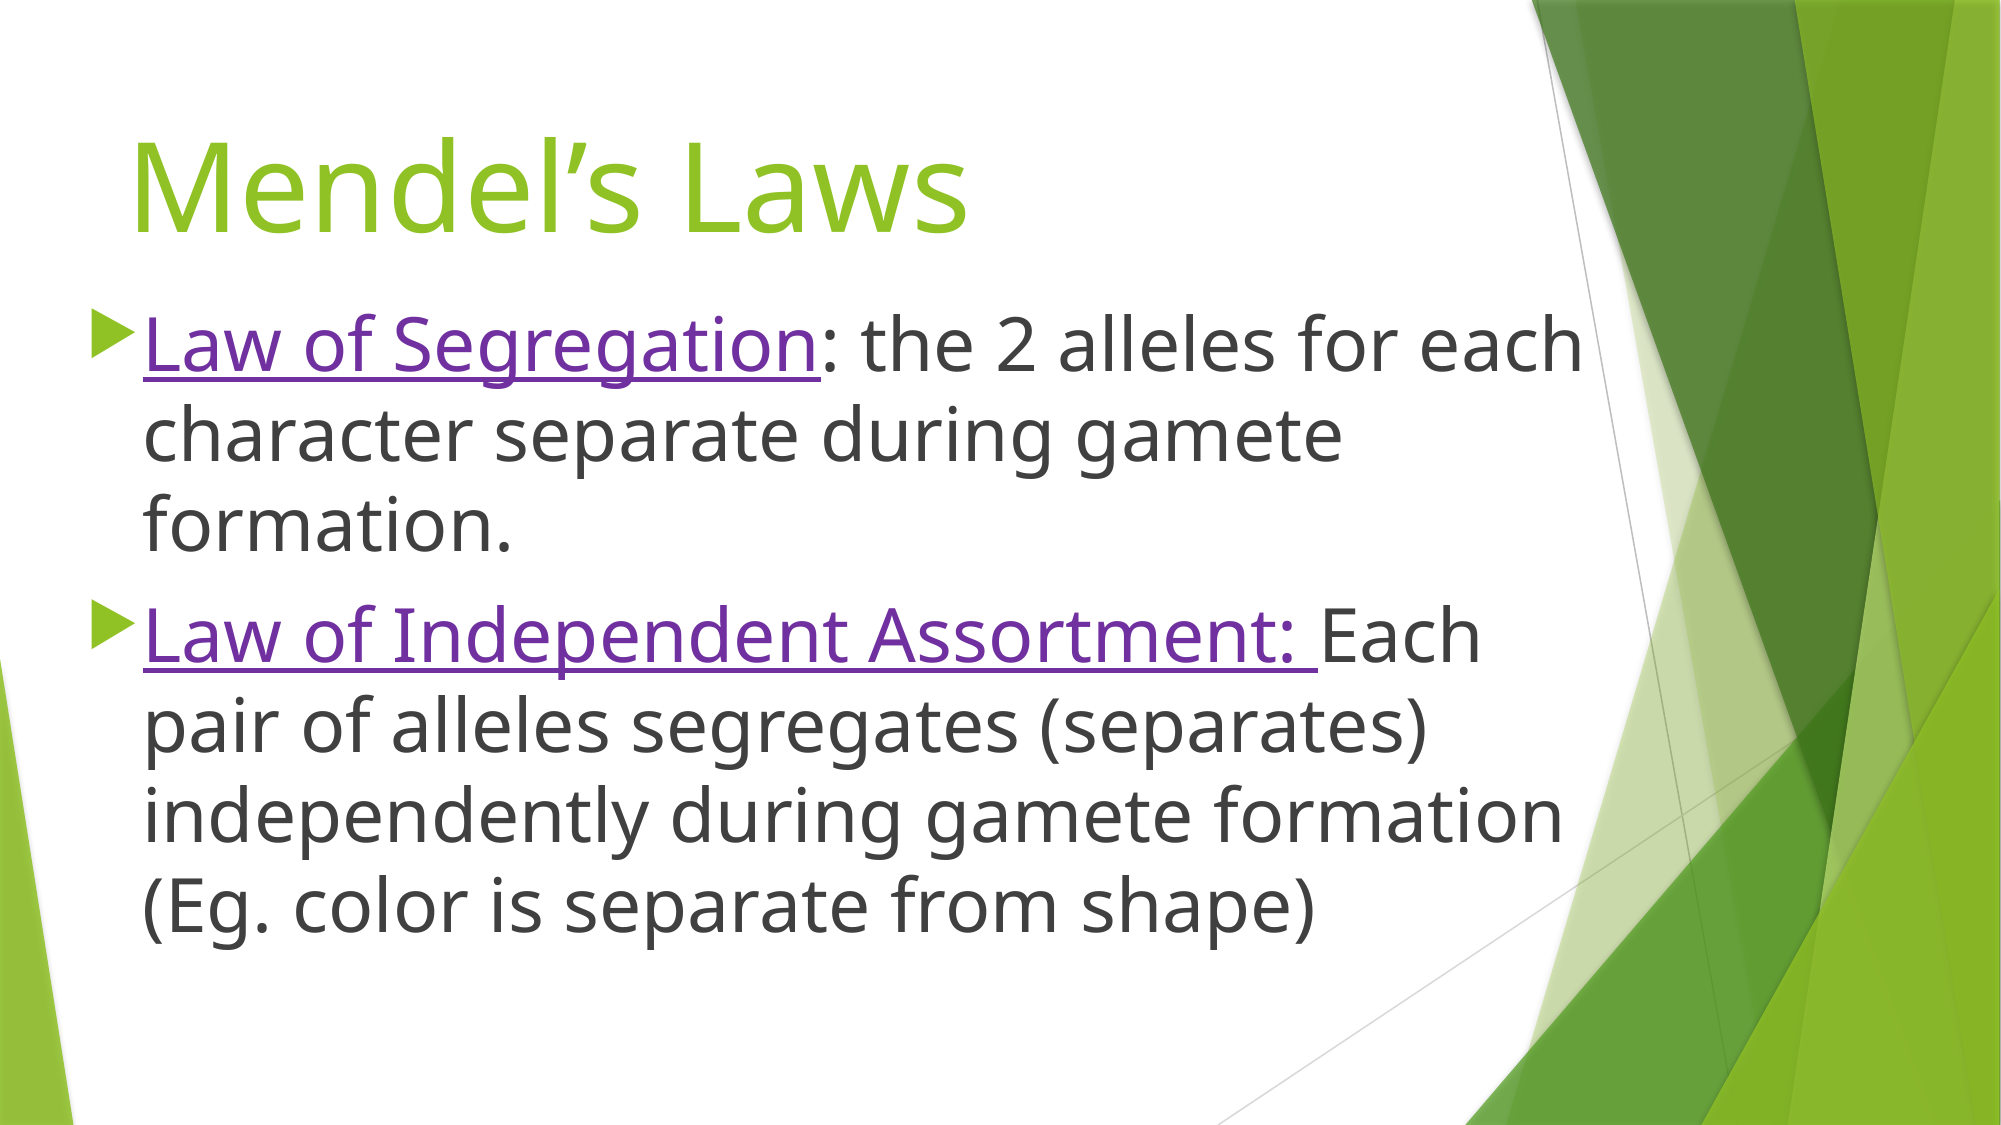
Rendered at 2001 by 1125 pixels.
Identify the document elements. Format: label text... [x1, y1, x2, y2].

list Law of Segregation: the 2 alleles for each character separate during gamete formation. Law of Independent Assortment: Each pair of alleles segregates (separates) independently during gamete formation (Eg. color is separate from shape) [71, 288, 1602, 1035]
title Mendel’s Laws [111, 99, 1522, 288]
